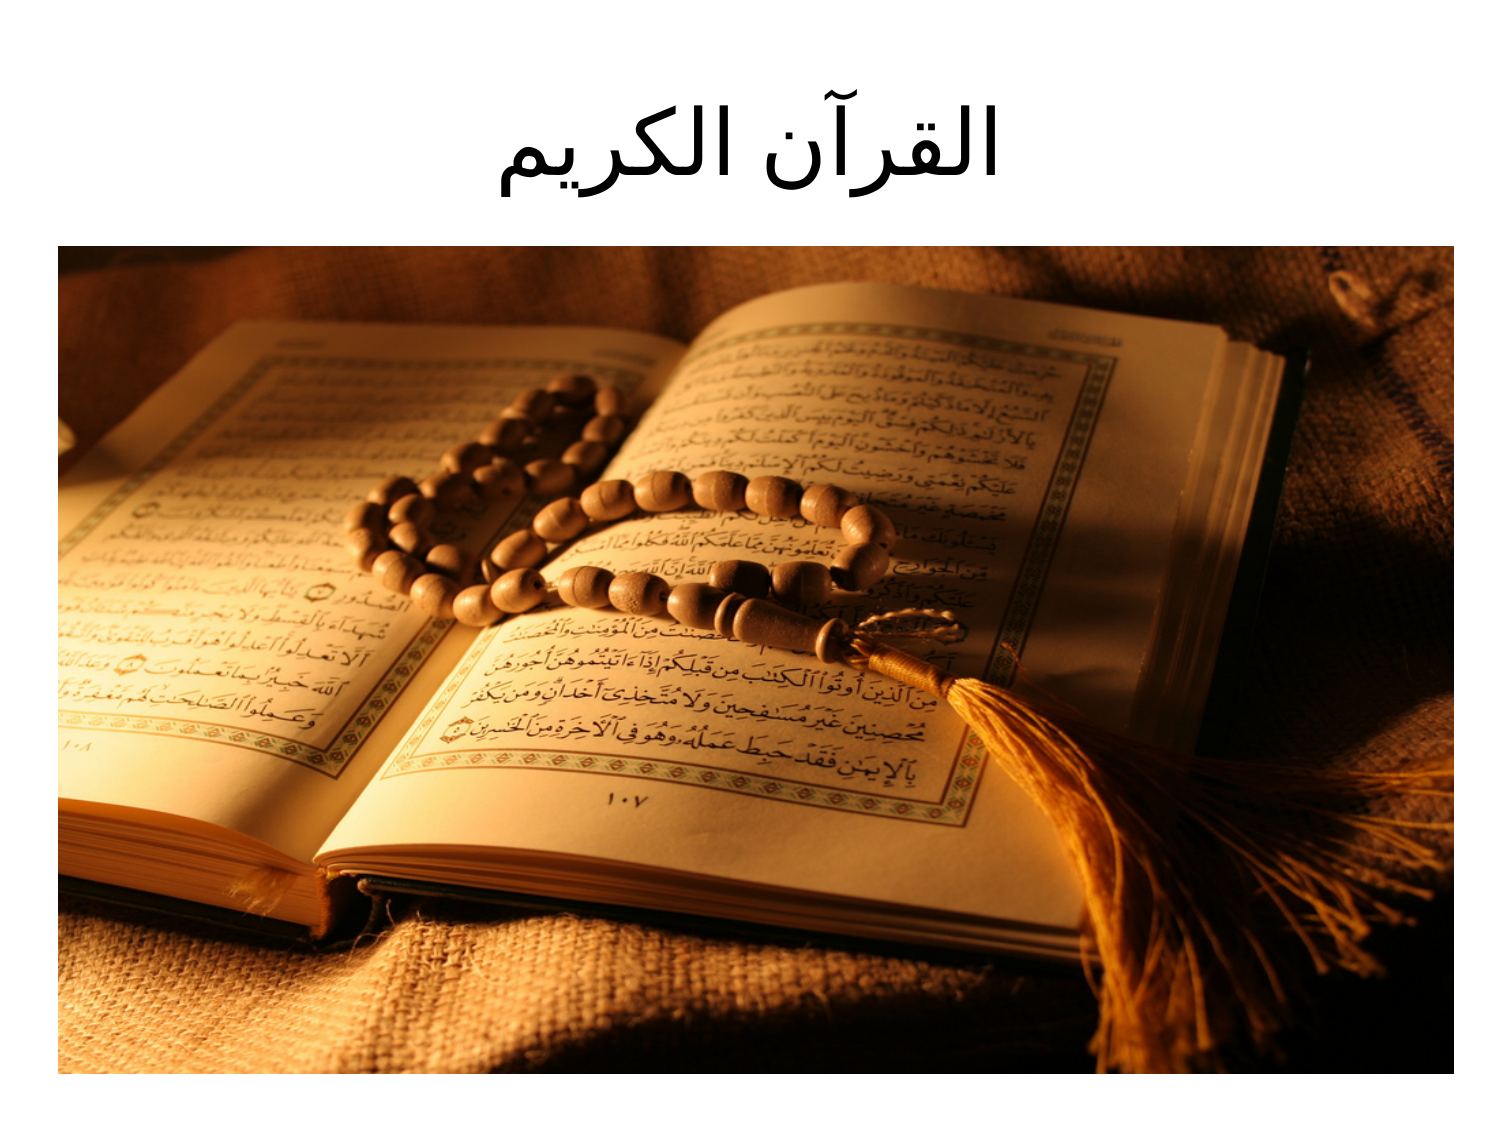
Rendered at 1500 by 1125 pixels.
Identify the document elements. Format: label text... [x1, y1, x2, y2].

title القرآن الكريم [75, 45, 1425, 233]
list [58, 245, 1454, 1075]
